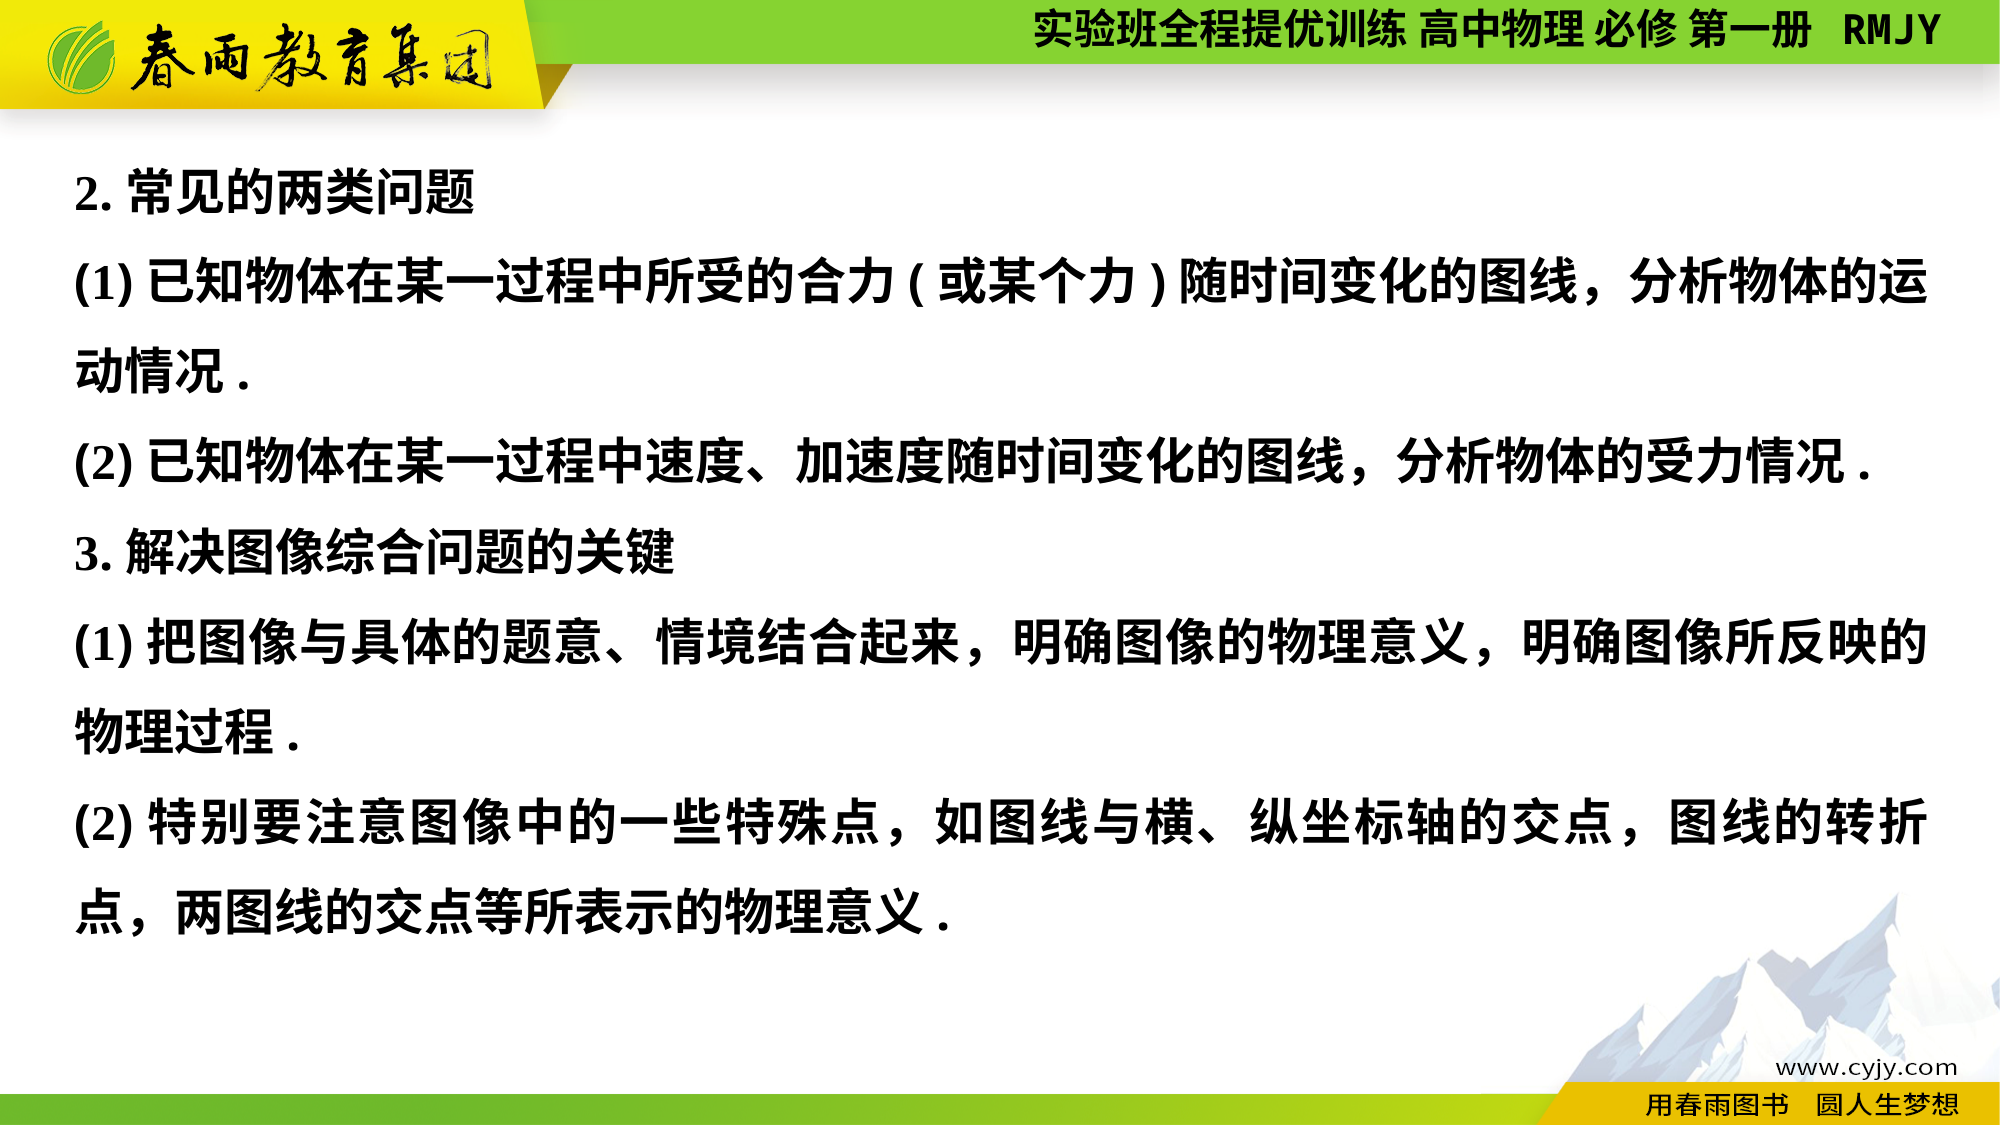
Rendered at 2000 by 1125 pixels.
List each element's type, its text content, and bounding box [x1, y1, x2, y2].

list 2.常见的两类问题 (1)已知物体在某一过程中所受的合力(或某个力)随时间变化的图线，分析物体的运动情况. (2)已知物体在某一过程中速度、加速度随时间变化的图线，分析物体的受力情况. 3.解决图像综合问题的关键 (1)把图像与具体的题意、情境结合起来，明确图像的物理意义，明确图像所反映的物理过程. (2)特别要注意图像中的一些特殊点，如图线与横、纵坐标轴的交点，图线的转折点，两图线的交点等所表示的物理意义. [59, 122, 1944, 956]
picture [0, 0, 2000, 1125]
